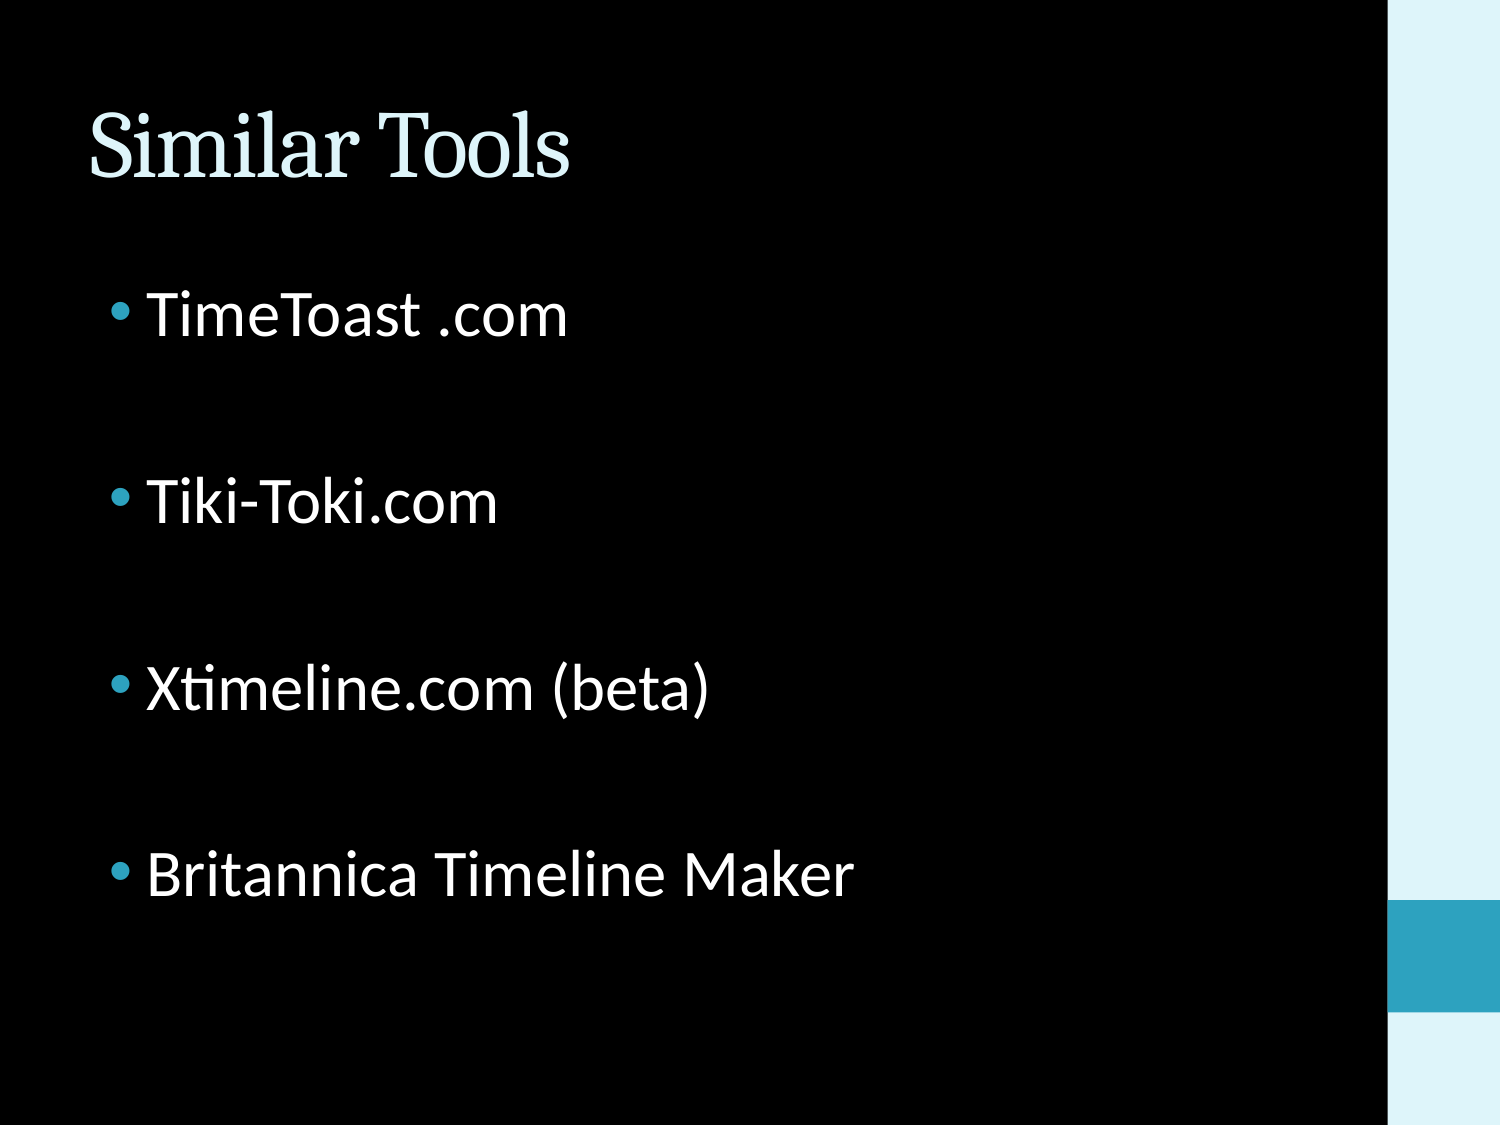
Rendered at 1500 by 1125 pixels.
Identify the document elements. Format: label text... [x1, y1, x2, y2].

title Similar Tools [75, 45, 1325, 233]
list TimeToast .com Tiki-Toki.com Xtimeline.com (beta) Britannica Timeline Maker [75, 262, 1325, 1050]
